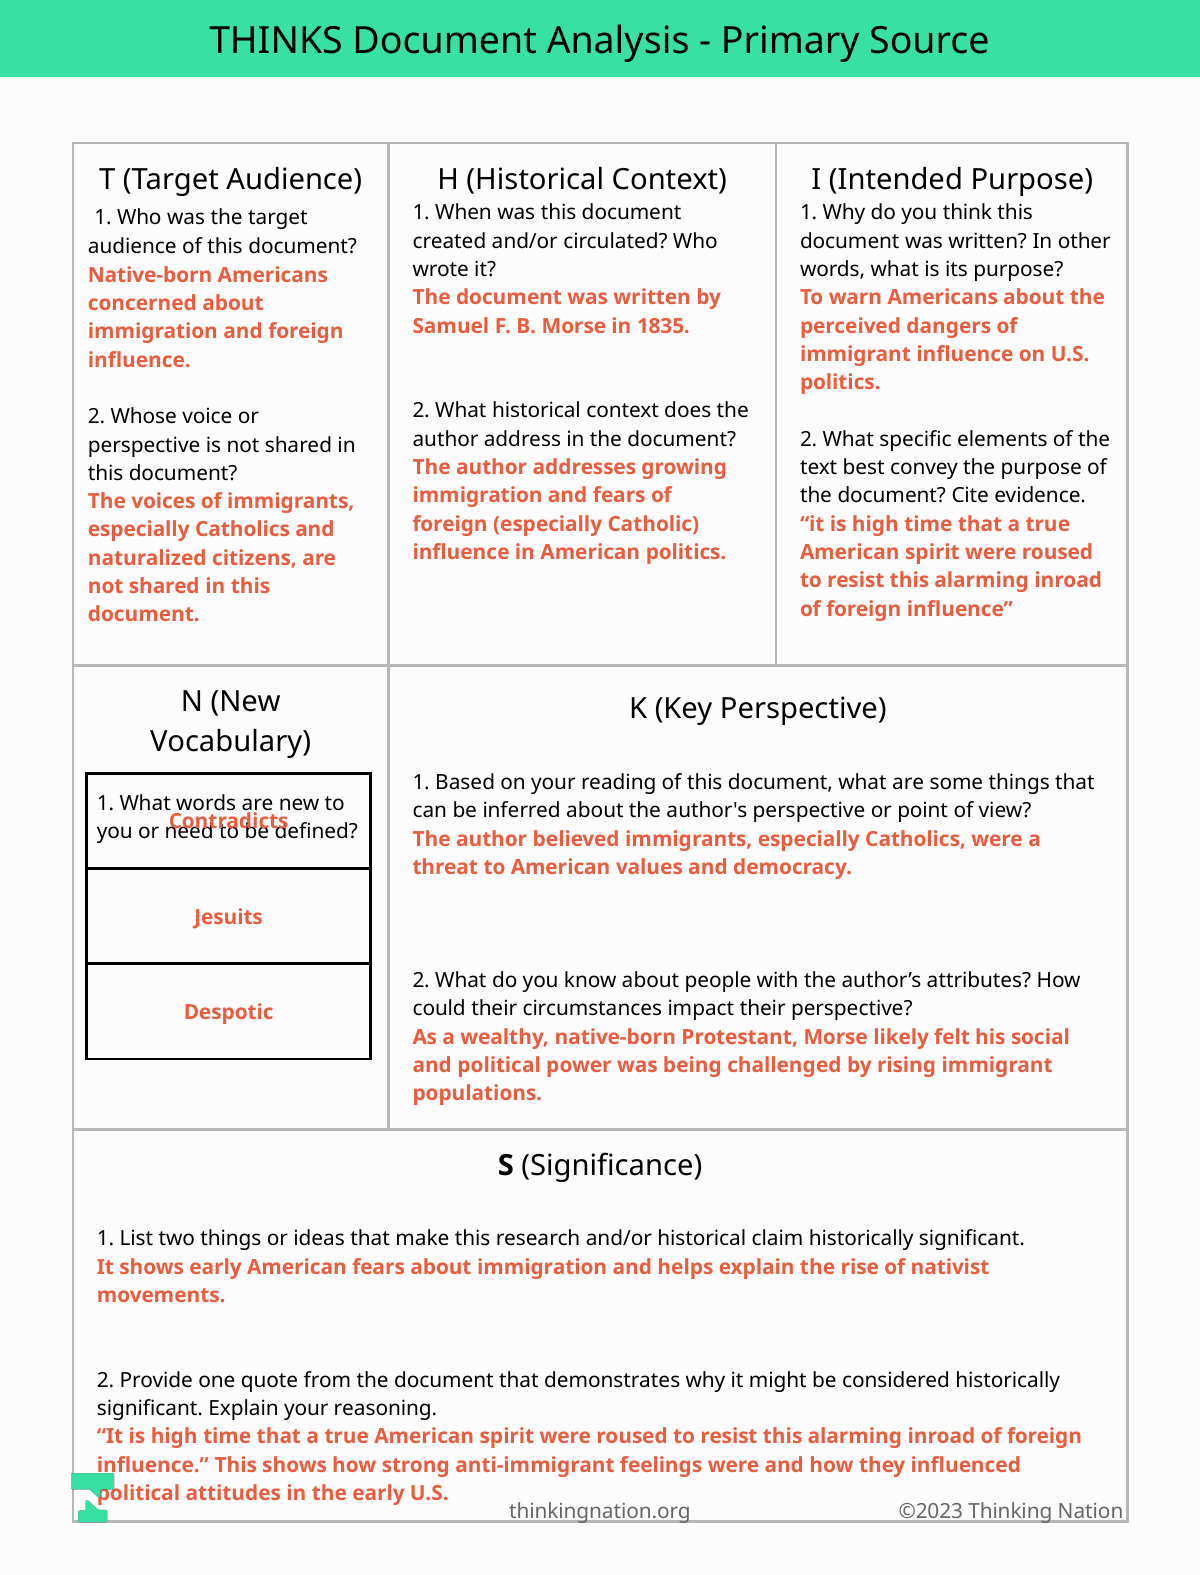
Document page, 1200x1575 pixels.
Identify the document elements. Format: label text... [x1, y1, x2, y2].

text_box ©2023 Thinking Nation [854, 1483, 1139, 1532]
text_box thinkingnation.org [457, 1483, 742, 1532]
table_header H (Historical Context) 1. When was this document created and/or circulated? Who wrote it? The document was written by Samuel F. B. Morse in 1835. 2. What historical context does the author address in the document? The author addresses growing immigration and fears of foreign (especially Catholic) influence in American politics. [390, 144, 775, 664]
table_cell S (Significance) 1. List two things or ideas that make this research and/or historical claim historically significant. It shows early American fears about immigration and helps explain the rise of nativist movements. 2. Provide one quote from the document that demonstrates why it might be considered historically significant. Explain your reasoning. “It is high time that a true American spirit were roused to resist this alarming inroad of foreign influence.” This shows how strong anti-immigrant feelings were and how they influenced political attitudes in the early U.S. [74, 1131, 1126, 1520]
table_cell Despotic [88, 965, 369, 1058]
table_cell K (Key Perspective) 1. Based on your reading of this document, what are some things that can be inferred about the author's perspective or point of view? The author believed immigrants, especially Catholics, were a threat to American values and democracy. 2. What do you know about people with the author’s attributes? How could their circumstances impact their perspective? As a wealthy, native-born Protestant, Morse likely felt his social and political power was being challenged by rising immigrant populations. [390, 667, 1126, 1128]
table_cell N (New Vocabulary) 1. What words are new to you or need to be defined? [74, 667, 387, 1128]
table_header I (Intended Purpose) 1. Why do you think this document was written? In other words, what is its purpose? To warn Americans about the perceived dangers of immigrant influence on U.S. politics. 2. What specific elements of the text best convey the purpose of the document? Cite evidence. “it is high time that a true American spirit were roused to resist this alarming inroad of foreign influence” [777, 144, 1126, 664]
table_cell Jesuits [88, 870, 369, 962]
table_header T (Target Audience) 1. Who was the target audience of this document? Native-born Americans concerned about immigration and foreign influence. 2. Whose voice or perspective is not shared in this document? The voices of immigrants, especially Catholics and naturalized citizens, are not shared in this document. [74, 144, 387, 664]
table_header Contradicts [88, 775, 369, 867]
picture [58, 1463, 127, 1532]
text_box THINKS Document Analysis - Primary Source [0, 0, 1200, 77]
